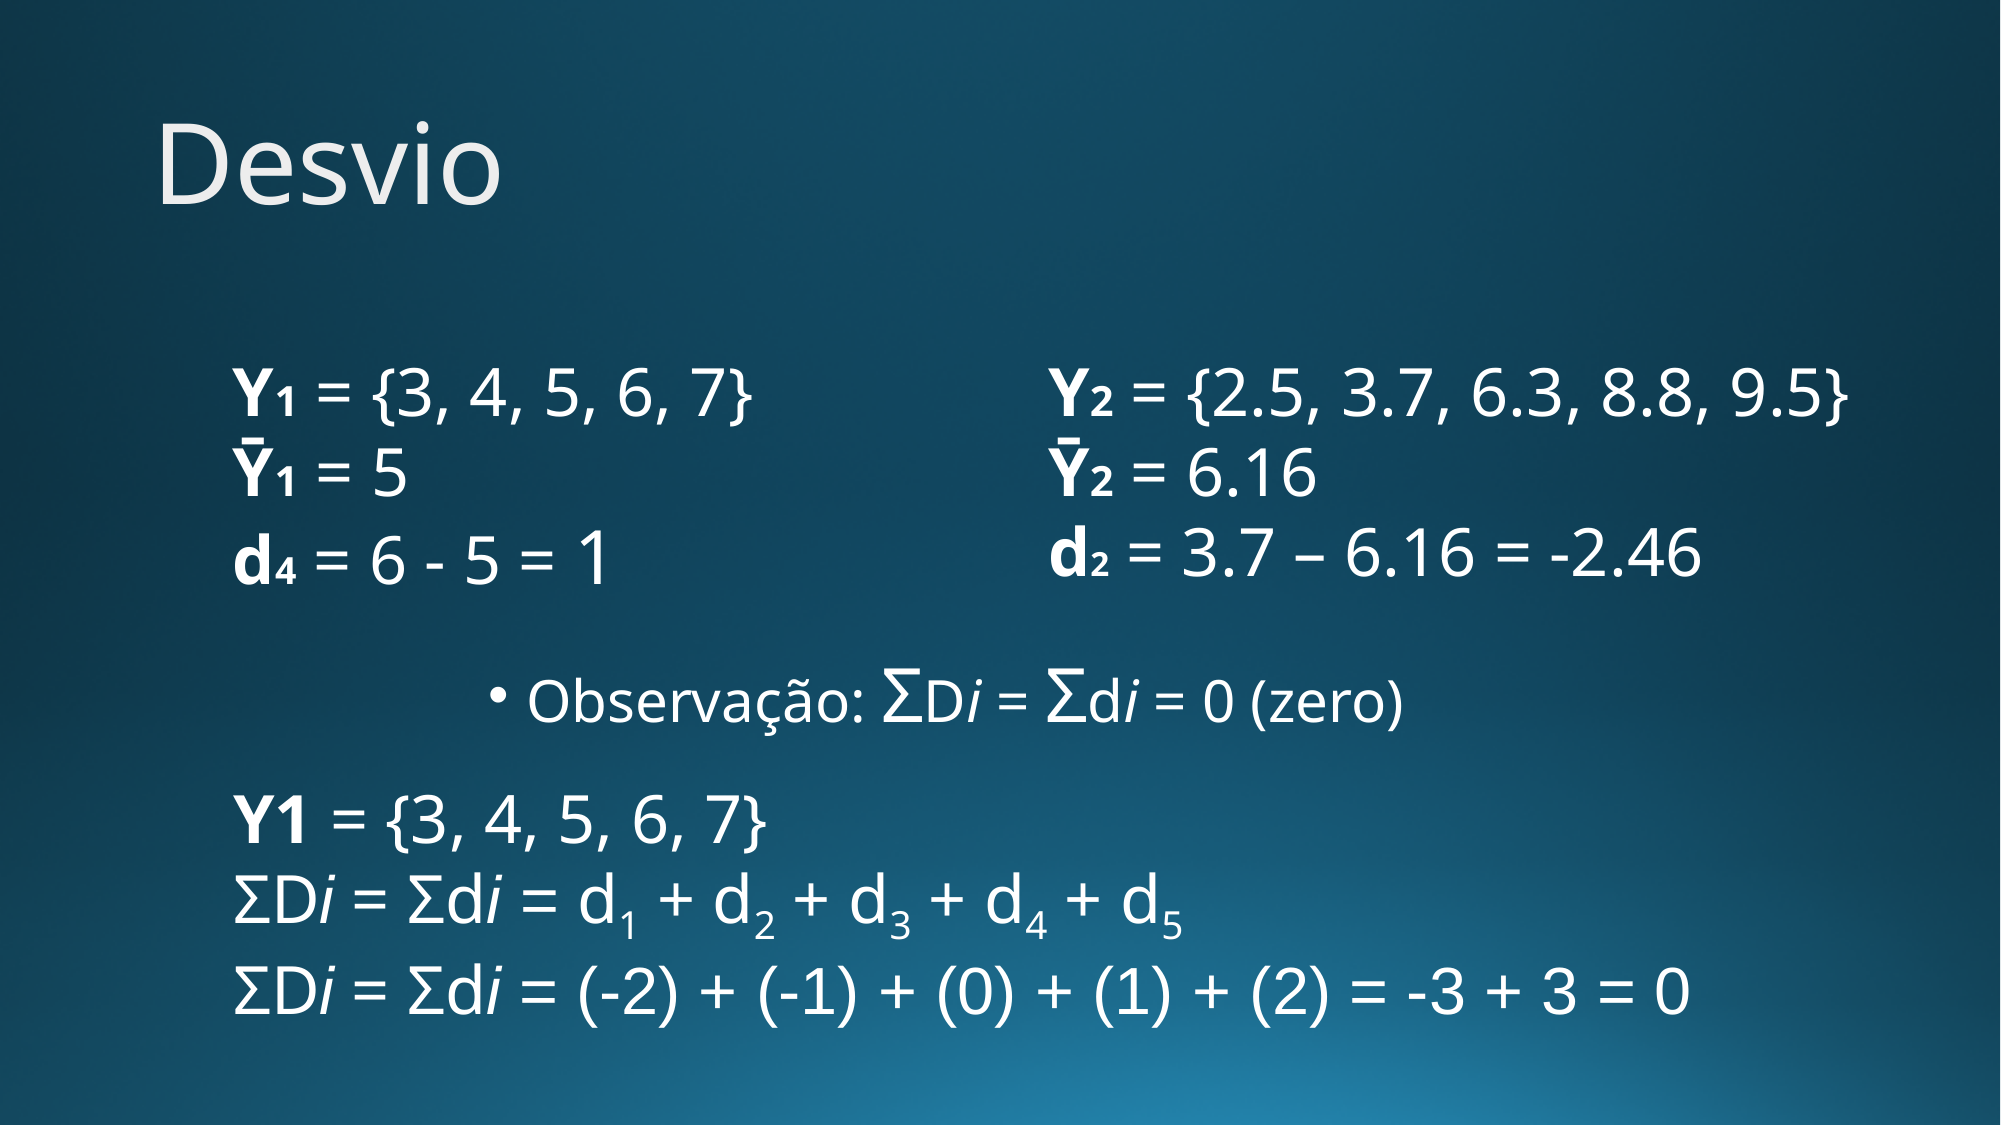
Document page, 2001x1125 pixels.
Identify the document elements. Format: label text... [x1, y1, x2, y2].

text_box Desvio [137, 59, 1863, 278]
text_box Y1 = {3, 4, 5, 6, 7} Ῡ1 = 5 d4 = 6 - 5 = 1 [218, 341, 886, 607]
text_box Y2 = {2.5, 3.7, 6.3, 8.8, 9.5} Ῡ2 = 6.16 d2 = 3.7 – 6.16 = -2.46 [1033, 341, 1983, 757]
picture [0, 0, 2001, 1125]
text_box Observação: ΣDi = Σdi = 0 (zero) [473, 650, 1430, 747]
text_box Y1 = {3, 4, 5, 6, 7} ΣDi = Σdi = d1 + d2 + d3 + d4 + d5 ΣDi = Σdi = (-2) + (-1) + (0) + (1) + (2) = -3 + 3 = 0 [218, 769, 1721, 1035]
